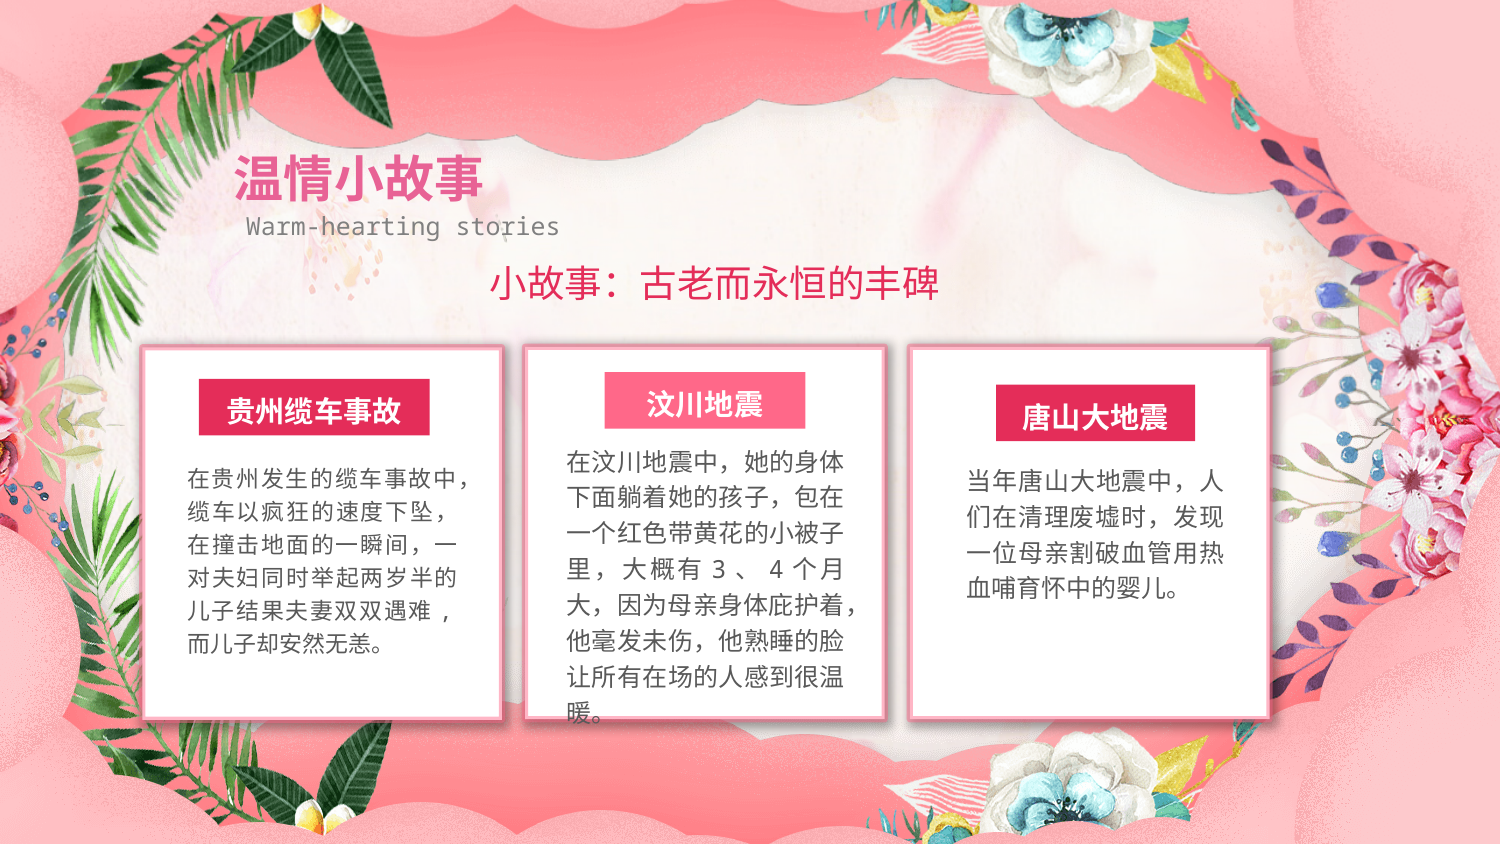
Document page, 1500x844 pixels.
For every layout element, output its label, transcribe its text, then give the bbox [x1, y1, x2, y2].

picture [0, 0, 1500, 844]
text_box [140, 345, 504, 722]
text_box [908, 345, 1272, 721]
text_box 小故事：古老而永恒的丰碑 [475, 252, 955, 313]
text_box [523, 345, 887, 721]
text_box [951, 384, 1240, 613]
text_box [551, 371, 861, 703]
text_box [172, 378, 474, 668]
text_box 温情小故事 [218, 139, 500, 216]
text_box Warm-hearting stories [230, 202, 577, 249]
